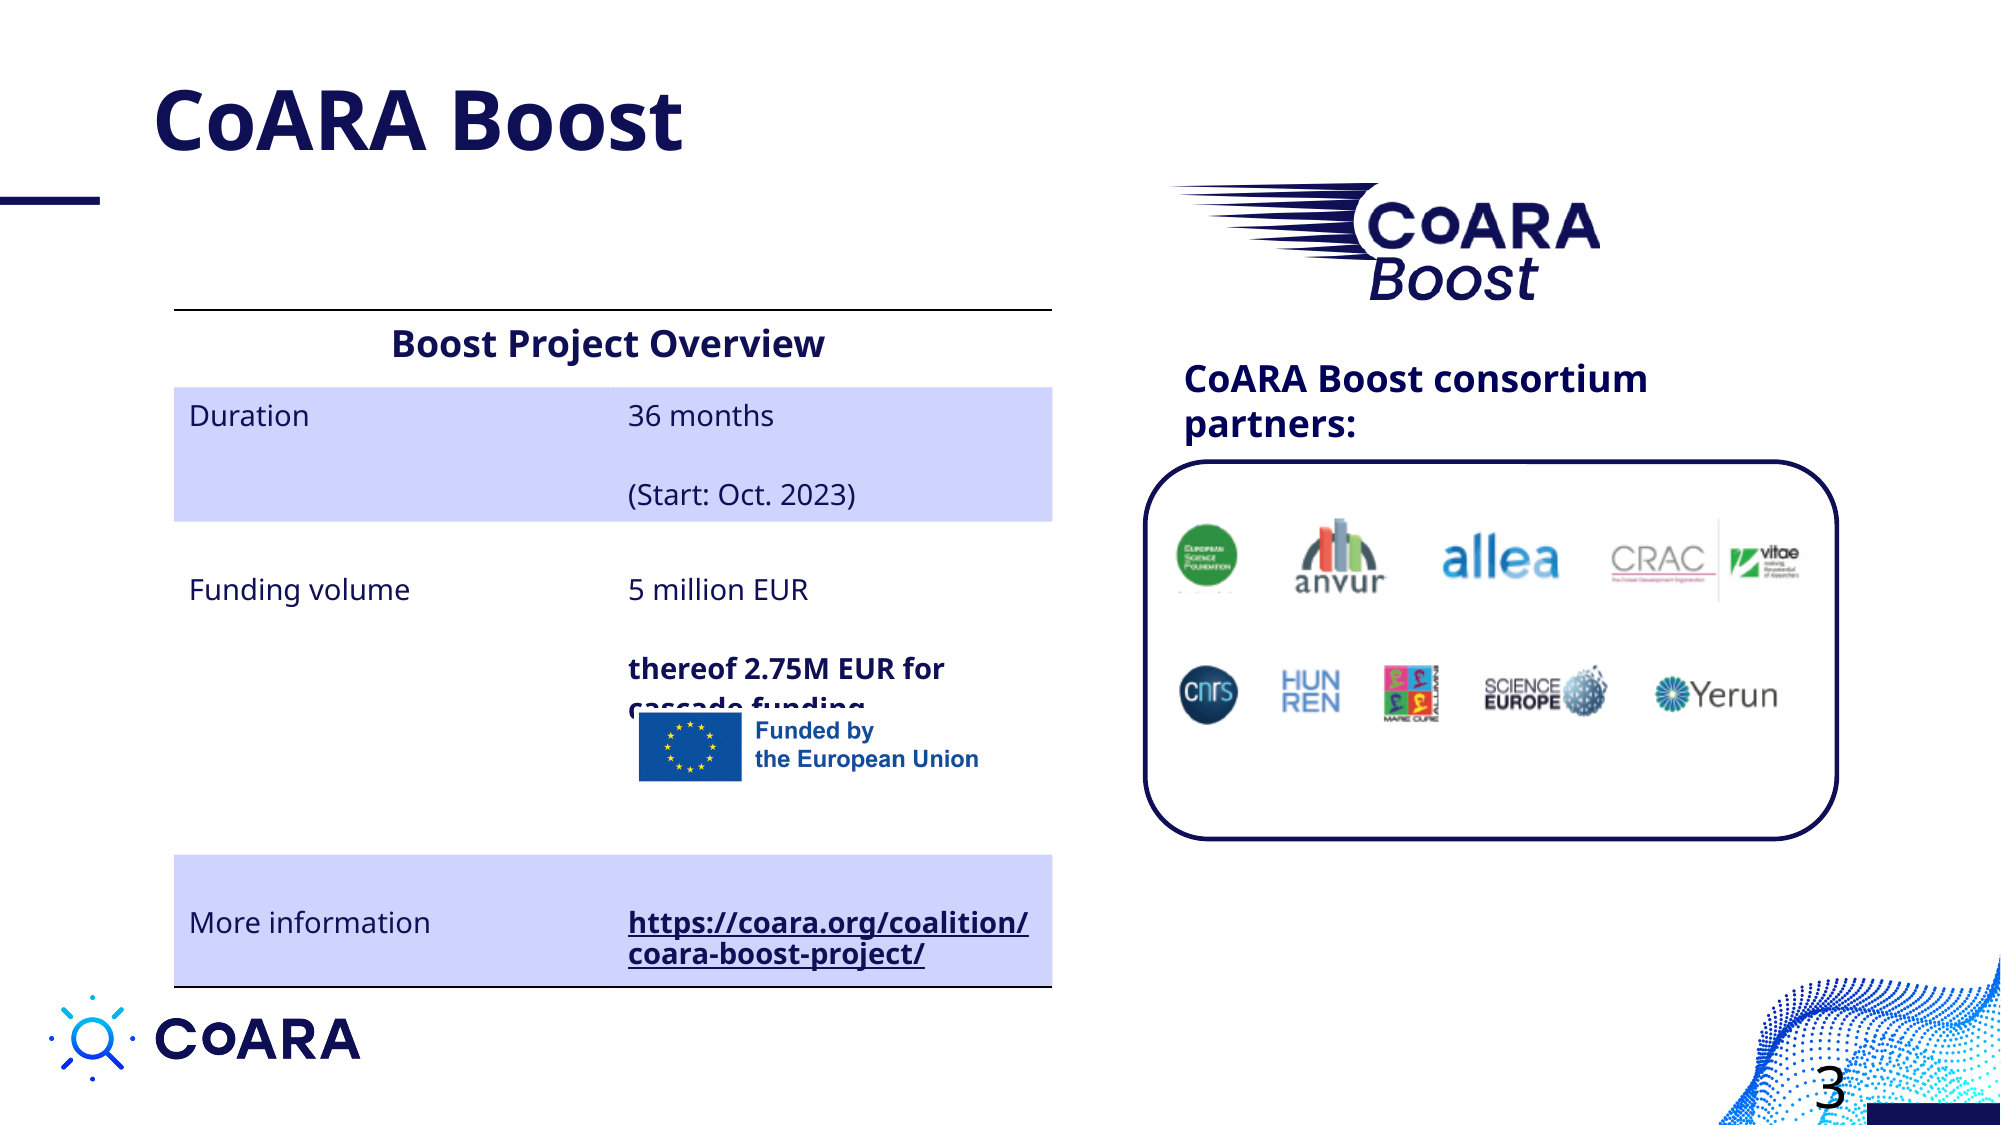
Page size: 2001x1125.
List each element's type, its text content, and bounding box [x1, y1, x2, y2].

table_cell Duration [174, 387, 613, 522]
table_header Boost Project Overview [174, 311, 1052, 387]
picture [634, 708, 1004, 786]
title CoARA Boost [137, 59, 1863, 278]
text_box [1144, 347, 1838, 840]
picture [1718, 955, 2001, 1125]
picture [49, 995, 361, 1082]
slide_number 3 [1412, 1042, 1863, 1103]
table_cell More information [174, 855, 613, 986]
table_cell 5 million EUR thereof 2.75M EUR for cascade funding [613, 522, 1052, 855]
table_cell 36 months (Start: Oct. 2023) [613, 387, 1052, 522]
table_cell Funding volume [174, 522, 613, 855]
table_cell https://coara.org/coalition/coara-boost-project/ [613, 855, 1052, 986]
picture [1168, 147, 1608, 319]
